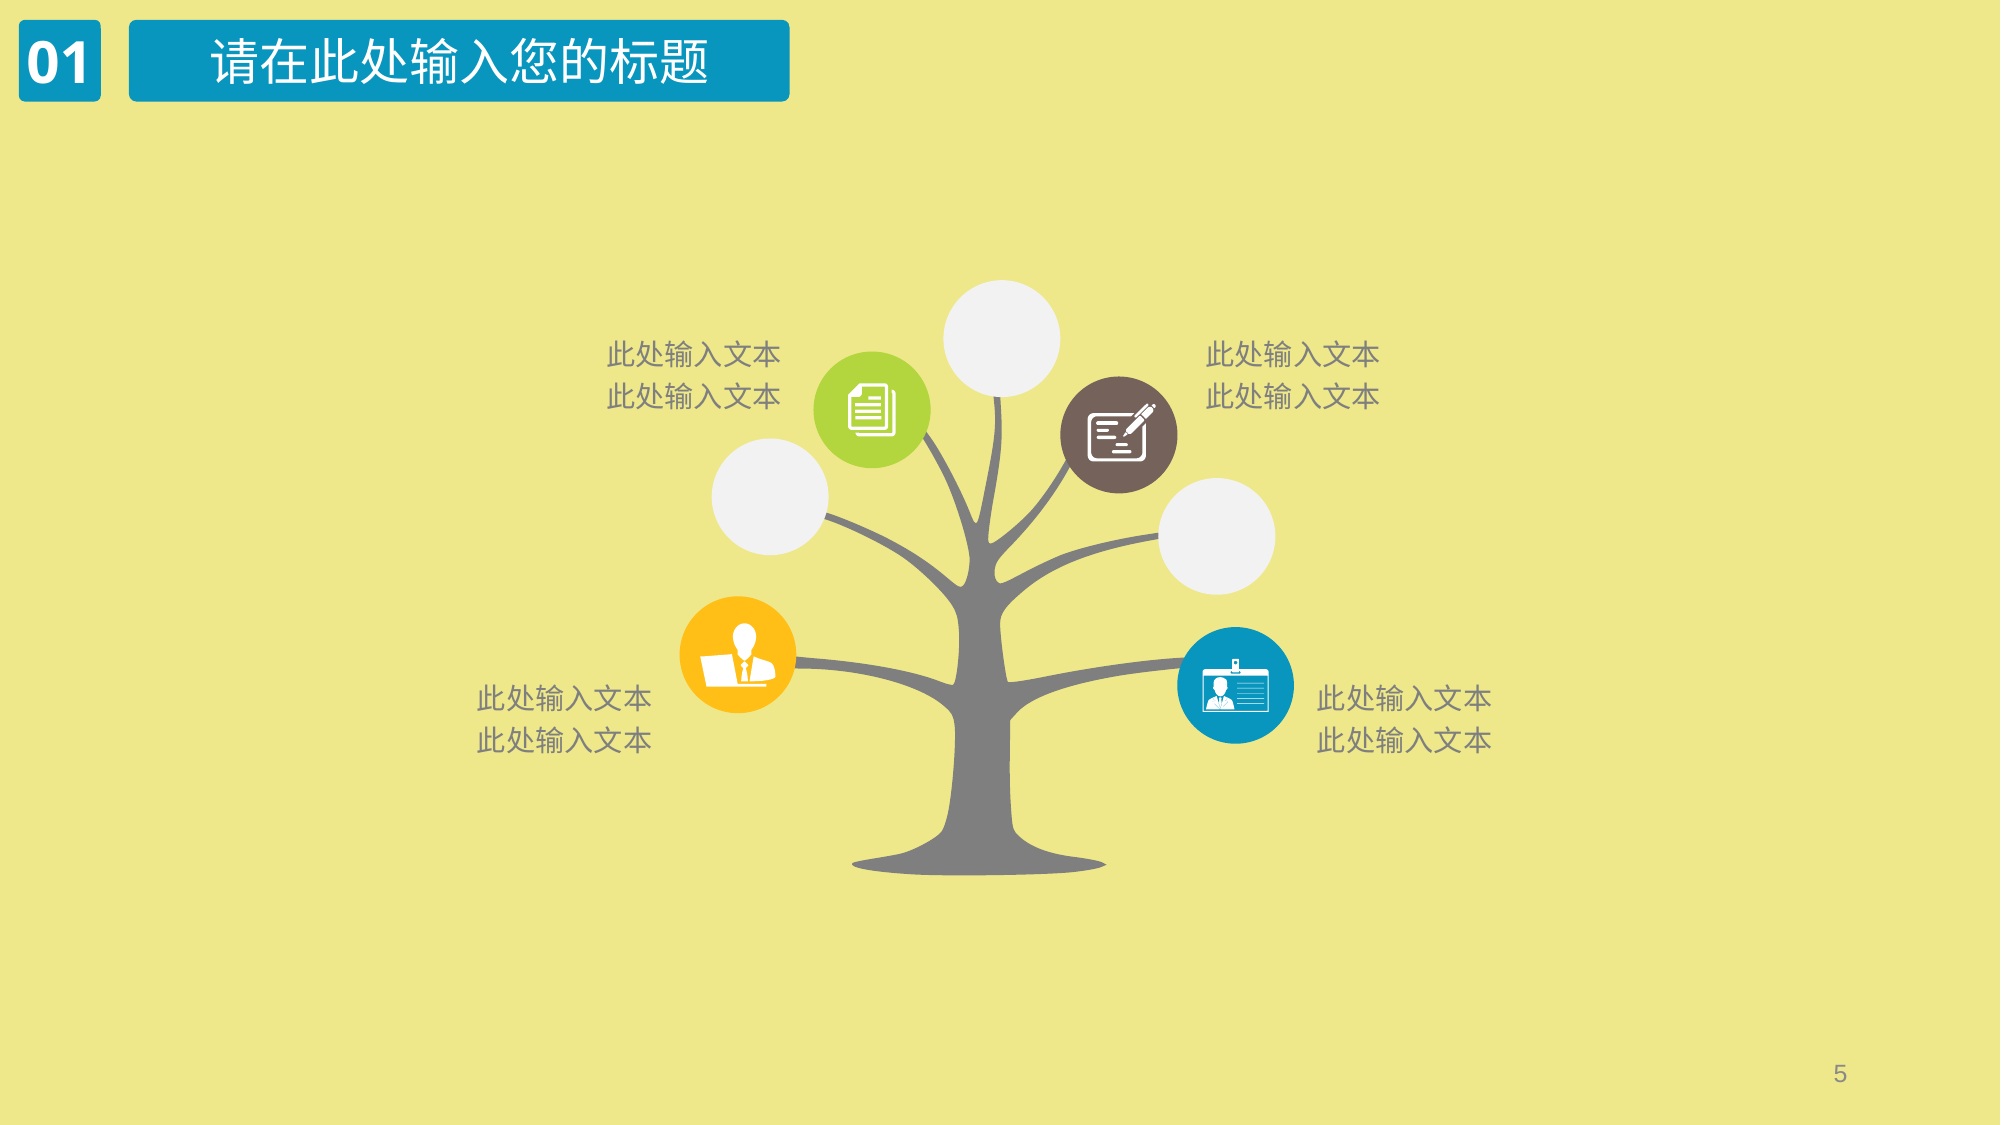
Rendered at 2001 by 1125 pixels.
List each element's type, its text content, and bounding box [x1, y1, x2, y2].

text_box 此处输入文本 此处输入文本 [1302, 665, 1508, 765]
text_box [711, 438, 829, 556]
text_box [1202, 658, 1269, 712]
text_box 此处输入文本 此处输入文本 [1190, 321, 1396, 421]
text_box [732, 623, 757, 682]
text_box [679, 596, 797, 714]
text_box [813, 351, 931, 469]
text_box 请在此处输入您的标题 [128, 19, 790, 102]
text_box [848, 383, 889, 430]
text_box 此处输入文本 此处输入文本 [462, 665, 668, 765]
text_box [795, 397, 1184, 876]
text_box [749, 656, 776, 682]
text_box [855, 389, 896, 437]
text_box [1087, 403, 1156, 462]
text_box [700, 654, 767, 687]
slide_number 5 [1412, 1042, 1863, 1103]
text_box [1177, 627, 1294, 744]
text_box [943, 280, 1061, 398]
text_box 01 [18, 19, 101, 102]
text_box 此处输入文本 此处输入文本 [591, 321, 797, 421]
text_box [1158, 478, 1276, 595]
text_box [1060, 376, 1178, 494]
